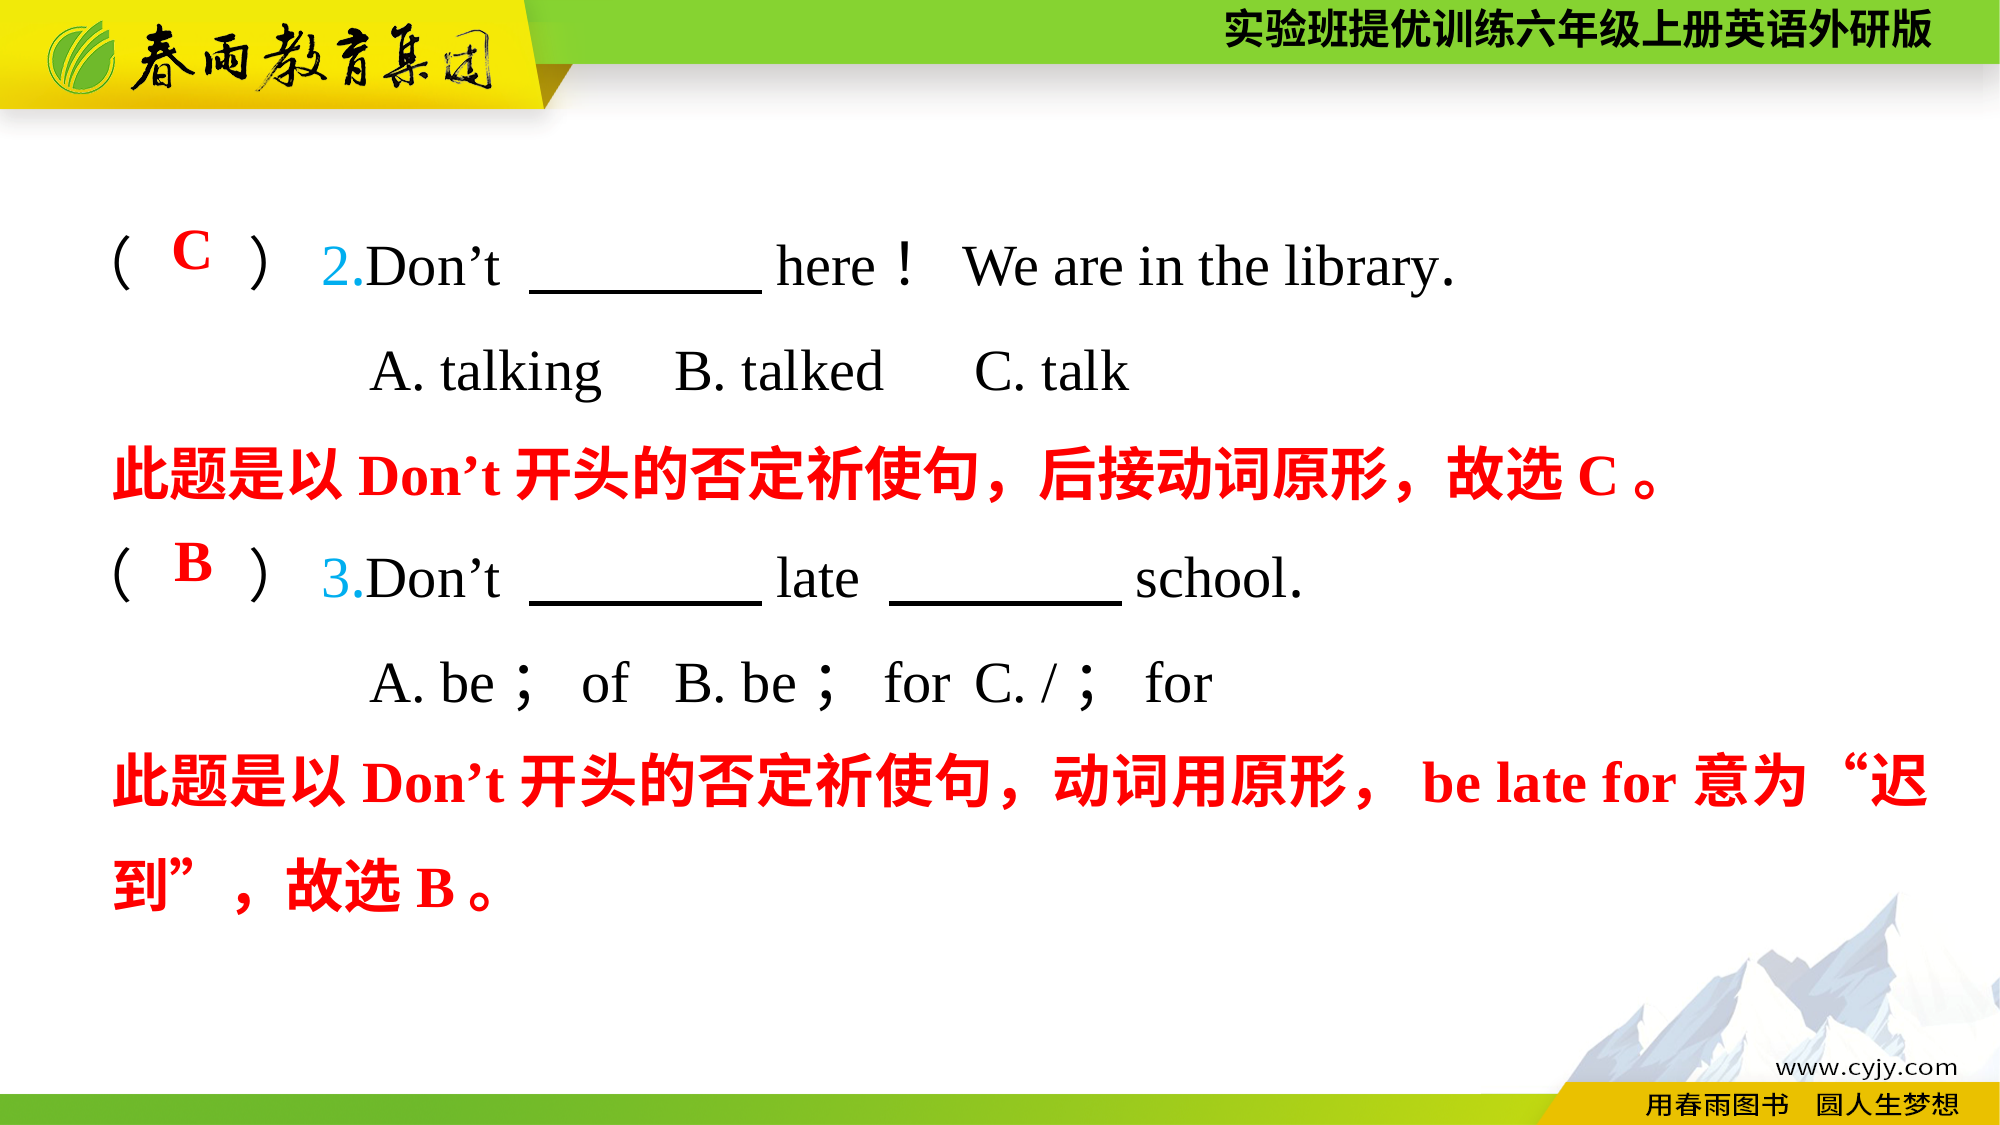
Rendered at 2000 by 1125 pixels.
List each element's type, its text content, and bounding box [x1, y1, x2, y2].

text_box B [159, 515, 244, 601]
text_box 此题是以Don’t开头的否定祈使句，后接动词原形，故选C。 [96, 394, 1944, 496]
text_box C [156, 204, 256, 289]
text_box 此题是以Don’t开头的否定祈使句，动词用原形，be late for意为“迟到”，故选B。 [96, 701, 1944, 927]
text_box （ ）3.Don’t late school. A. be；of B. be；for C. /；for [59, 496, 1944, 722]
picture [0, 0, 2000, 1125]
list （ ）2.Don’t here！We are in the library. A. talking B. talked C. talk [59, 184, 1944, 399]
